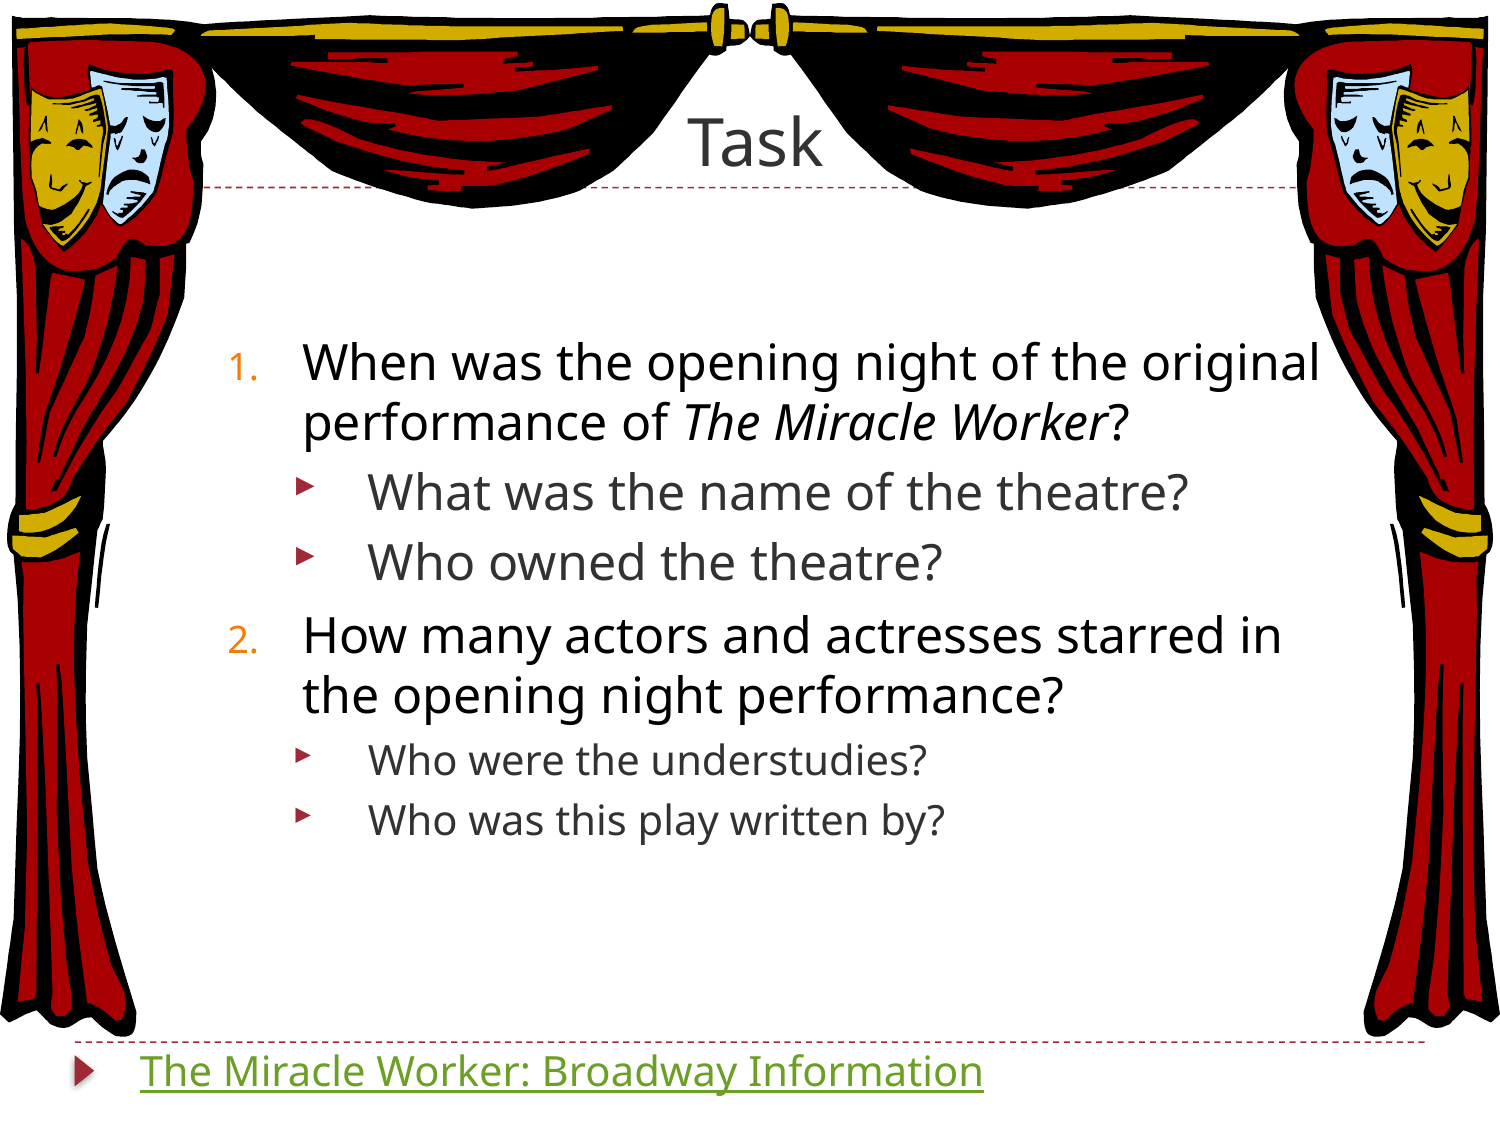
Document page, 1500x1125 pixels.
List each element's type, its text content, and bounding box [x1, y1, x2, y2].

text_box The Miracle Worker: Broadway Information [125, 1050, 1500, 1110]
picture [0, 0, 1500, 1038]
